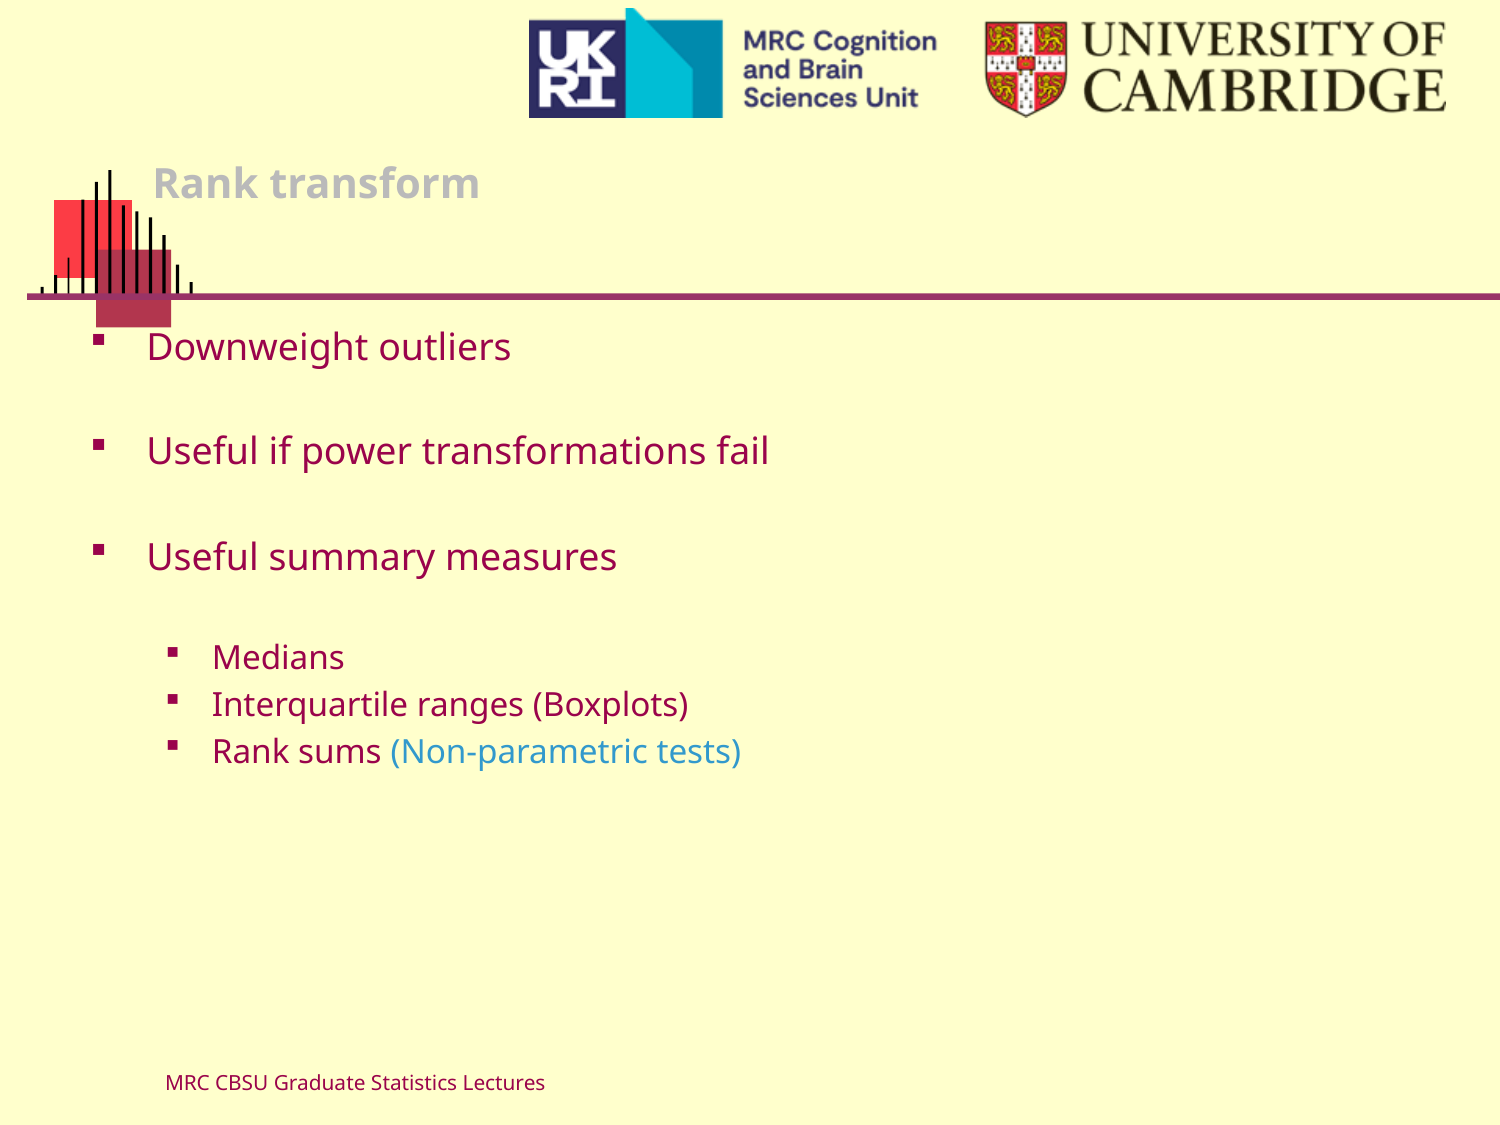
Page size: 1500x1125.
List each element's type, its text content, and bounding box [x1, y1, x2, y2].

picture [529, 8, 1446, 118]
list Downweight outliers Useful if power transformations fail Useful summary measures Medians Interquartile ranges (Boxplots) Rank sums (Non-parametric tests) [75, 262, 1425, 1038]
footer MRC CBSU Graduate Statistics Lectures [149, 1062, 988, 1101]
title Rank transform [137, 137, 988, 233]
